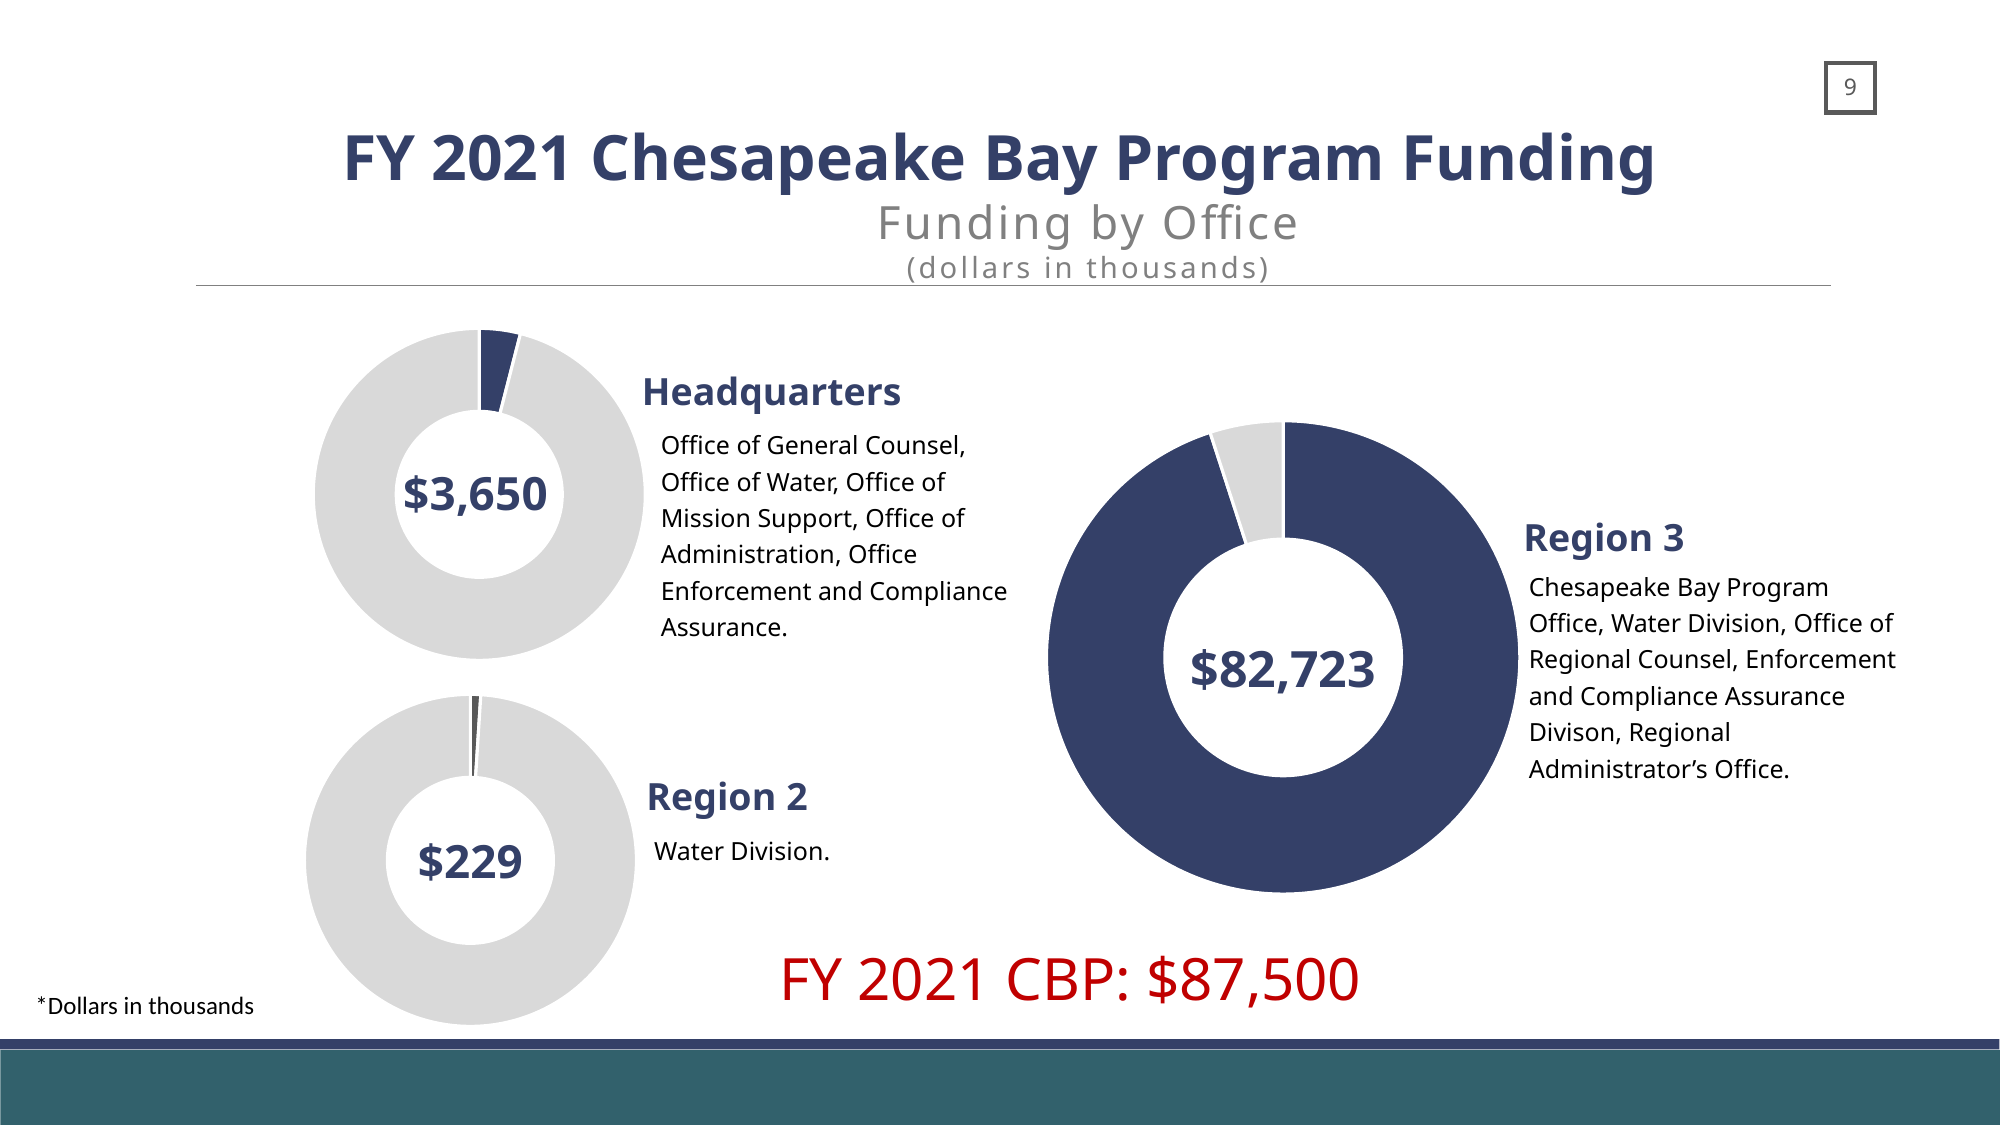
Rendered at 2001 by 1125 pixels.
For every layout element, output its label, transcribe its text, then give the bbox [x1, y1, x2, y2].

text_box FY 2021 CBP: $87,500 [764, 934, 1377, 1020]
text_box *Dollars in thousands [20, 982, 270, 1027]
text_box Water Division. [653, 825, 1033, 870]
text_box Funding by Office (dollars in thousands) [795, 186, 1381, 292]
text_box Region 2 [653, 765, 823, 825]
text_box Chesapeake Bay Program Office, Water Division, Office of Regional Counsel, Enforcement and Compliance Assurance Divison, Regional Administrator’s Office. [1538, 560, 1908, 787]
text_box Office of General Counsel, Office of Water, Office of Mission Support, Office of Administration, Office Enforcement and Compliance Assurance. [662, 419, 1019, 646]
text_box Region 3 [1538, 506, 1700, 560]
chart [1036, 409, 1531, 906]
chart [295, 686, 645, 1034]
text_box Headquarters [662, 360, 917, 419]
text_box FY 2021 Chesapeake Bay Program Funding [327, 110, 1673, 201]
chart [304, 320, 654, 668]
